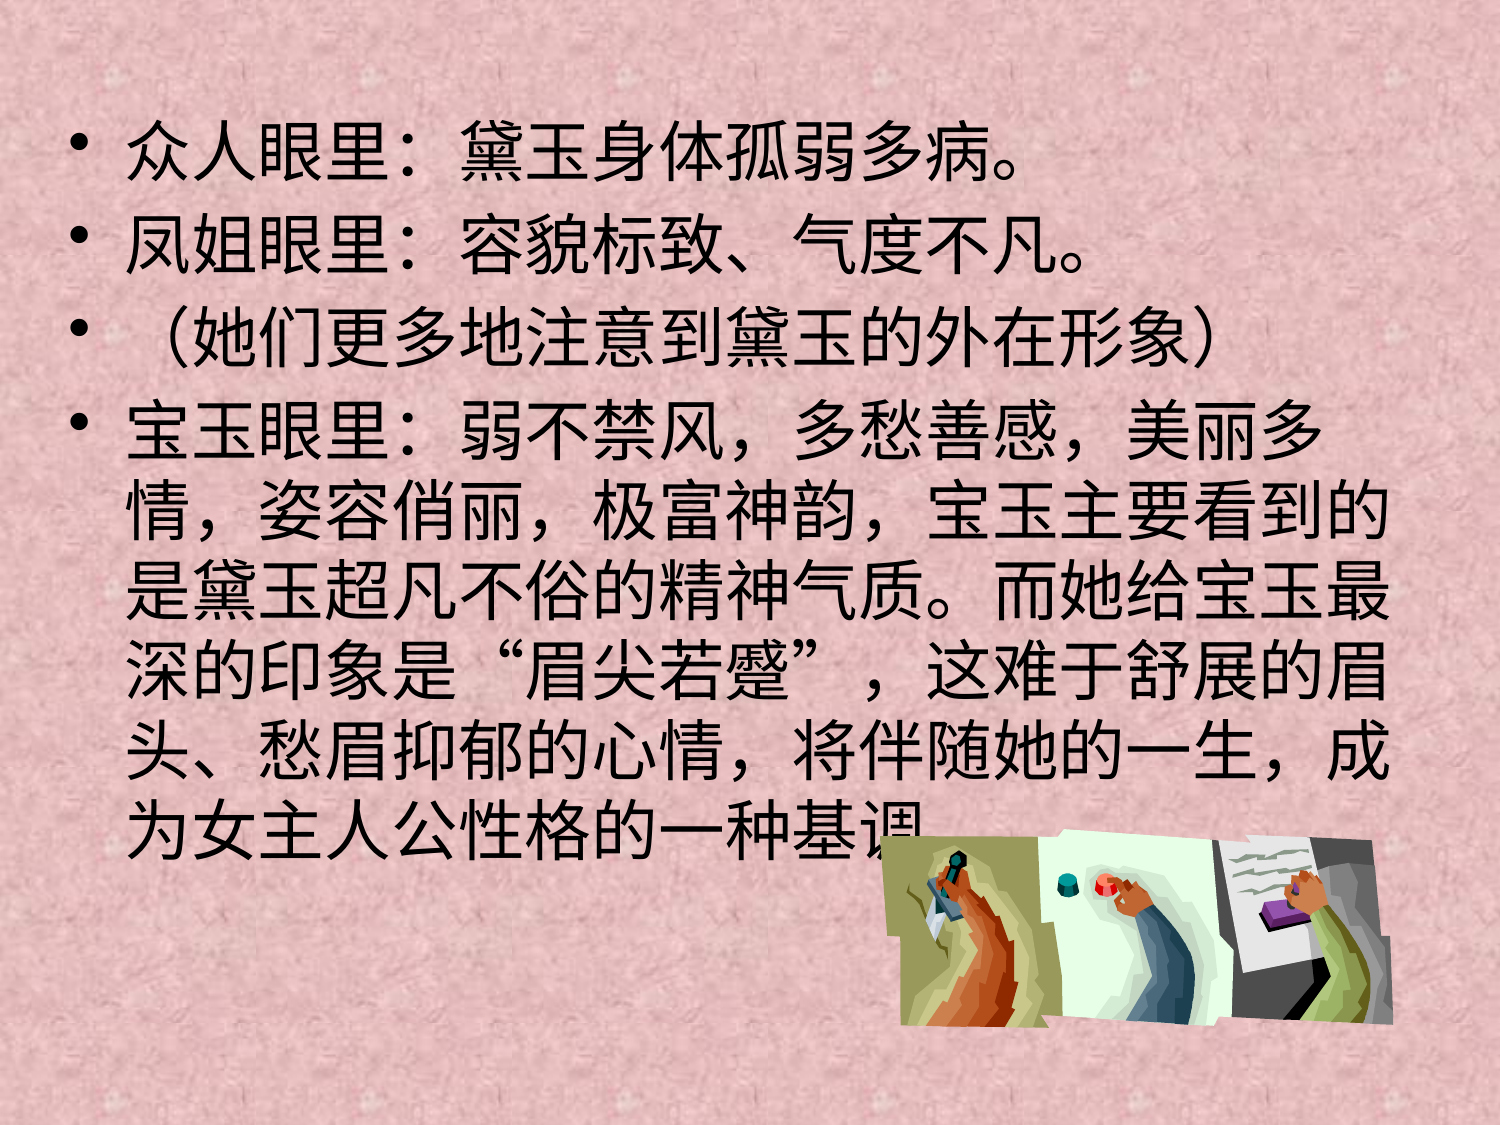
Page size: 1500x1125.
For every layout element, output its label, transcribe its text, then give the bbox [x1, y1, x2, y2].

list 众人眼里：黛玉身体孤弱多病。 凤姐眼里：容貌标致、气度不凡。 （她们更多地注意到黛玉的外在形象） 宝玉眼里：弱不禁风，多愁善感，美丽多情，姿容俏丽，极富神韵，宝玉主要看到的是黛玉超凡不俗的精神气质。而她给宝玉最深的印象是“眉尖若蹙”，这难于舒展的眉头、愁眉抑郁的心情，将伴随她的一生，成为女主人公性格的一种基调。 [53, 101, 1470, 905]
picture [0, 0, 1500, 1125]
